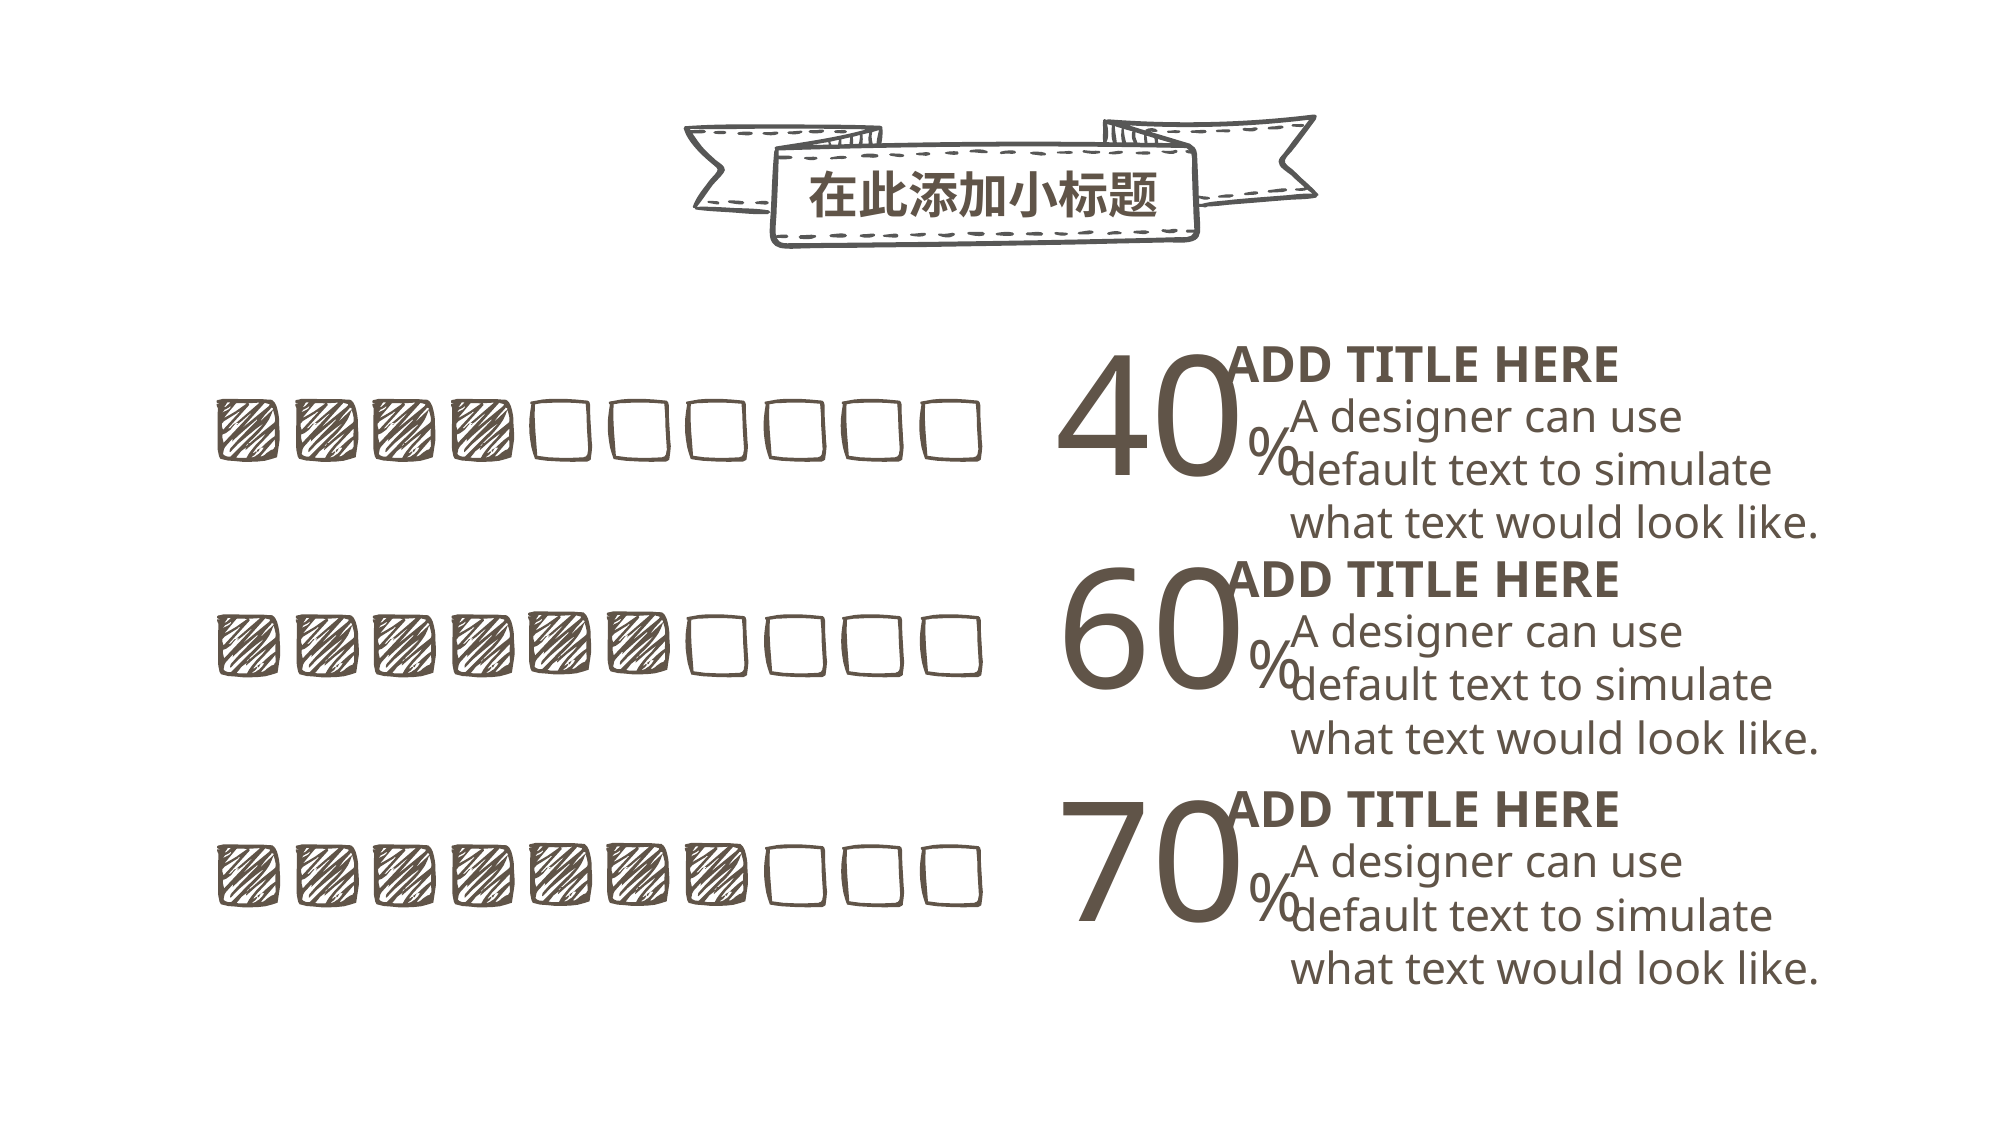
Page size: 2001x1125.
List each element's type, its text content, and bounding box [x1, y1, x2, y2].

text_box [295, 614, 359, 678]
text_box [529, 842, 593, 906]
text_box [295, 398, 359, 462]
text_box [372, 614, 436, 678]
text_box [1275, 324, 1838, 504]
text_box [607, 398, 671, 462]
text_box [1275, 770, 1839, 949]
text_box [529, 398, 593, 462]
text_box [372, 844, 436, 908]
text_box [372, 398, 436, 462]
text_box [451, 614, 515, 678]
text_box [606, 611, 670, 675]
text_box [217, 614, 281, 678]
text_box [451, 398, 515, 462]
text_box [840, 398, 904, 462]
text_box 60% [1041, 514, 1327, 730]
text_box 40% [1040, 301, 1326, 517]
text_box [216, 398, 280, 462]
text_box 70% [1041, 747, 1327, 962]
text_box [764, 844, 828, 908]
text_box [685, 614, 749, 678]
text_box [295, 844, 359, 908]
text_box [841, 614, 905, 678]
text_box [684, 398, 748, 462]
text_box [683, 114, 1320, 250]
text_box [919, 614, 983, 678]
text_box [684, 842, 748, 906]
text_box [919, 844, 983, 908]
text_box [763, 398, 827, 462]
text_box [919, 398, 983, 462]
text_box [451, 844, 515, 908]
text_box [841, 844, 905, 908]
text_box [764, 614, 828, 678]
text_box [217, 844, 281, 908]
text_box [528, 611, 592, 675]
text_box [606, 842, 670, 906]
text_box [1275, 540, 1839, 719]
